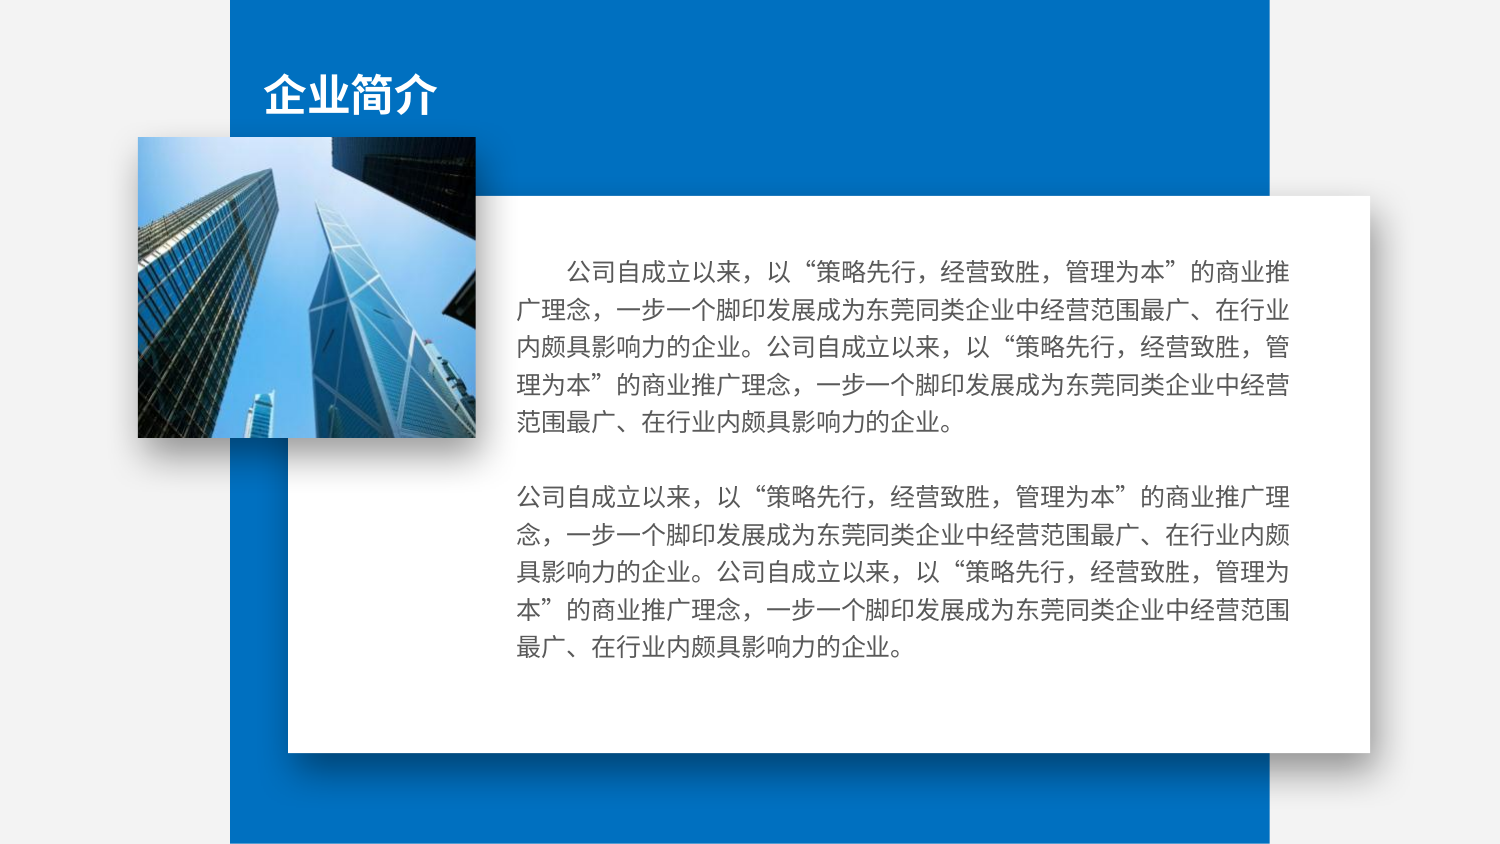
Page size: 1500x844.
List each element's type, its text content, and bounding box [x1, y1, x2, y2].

text_box [137, 137, 477, 438]
text_box 企业简介 [263, 61, 1035, 126]
text_box 公司自成立以来，以“策略先行，经营致胜，管理为本”的商业推广理念，一步一个脚印发展成为东莞同类企业中经营范围最广、在行业内颇具影响力的企业。公司自成立以来，以“策略先行，经营致胜，管理为本”的商业推广理念，一步一个脚印发展成为东莞同类企业中经营范围最广、在行业内颇具影响力的企业。 公司自成立以来，以“策略先行，经营致胜，管理为本”的商业推广理念，一步一个脚印发展成为东莞同类企业中经营范围最广、在行业内颇具影响力的企业。公司自成立以来，以“策略先行，经营致胜，管理为本”的商业推广理念，一步一个脚印发展成为东莞同类企业中经营范围最广、在行业内颇具影响力的企业。 [504, 243, 1322, 668]
text_box [287, 195, 1371, 754]
